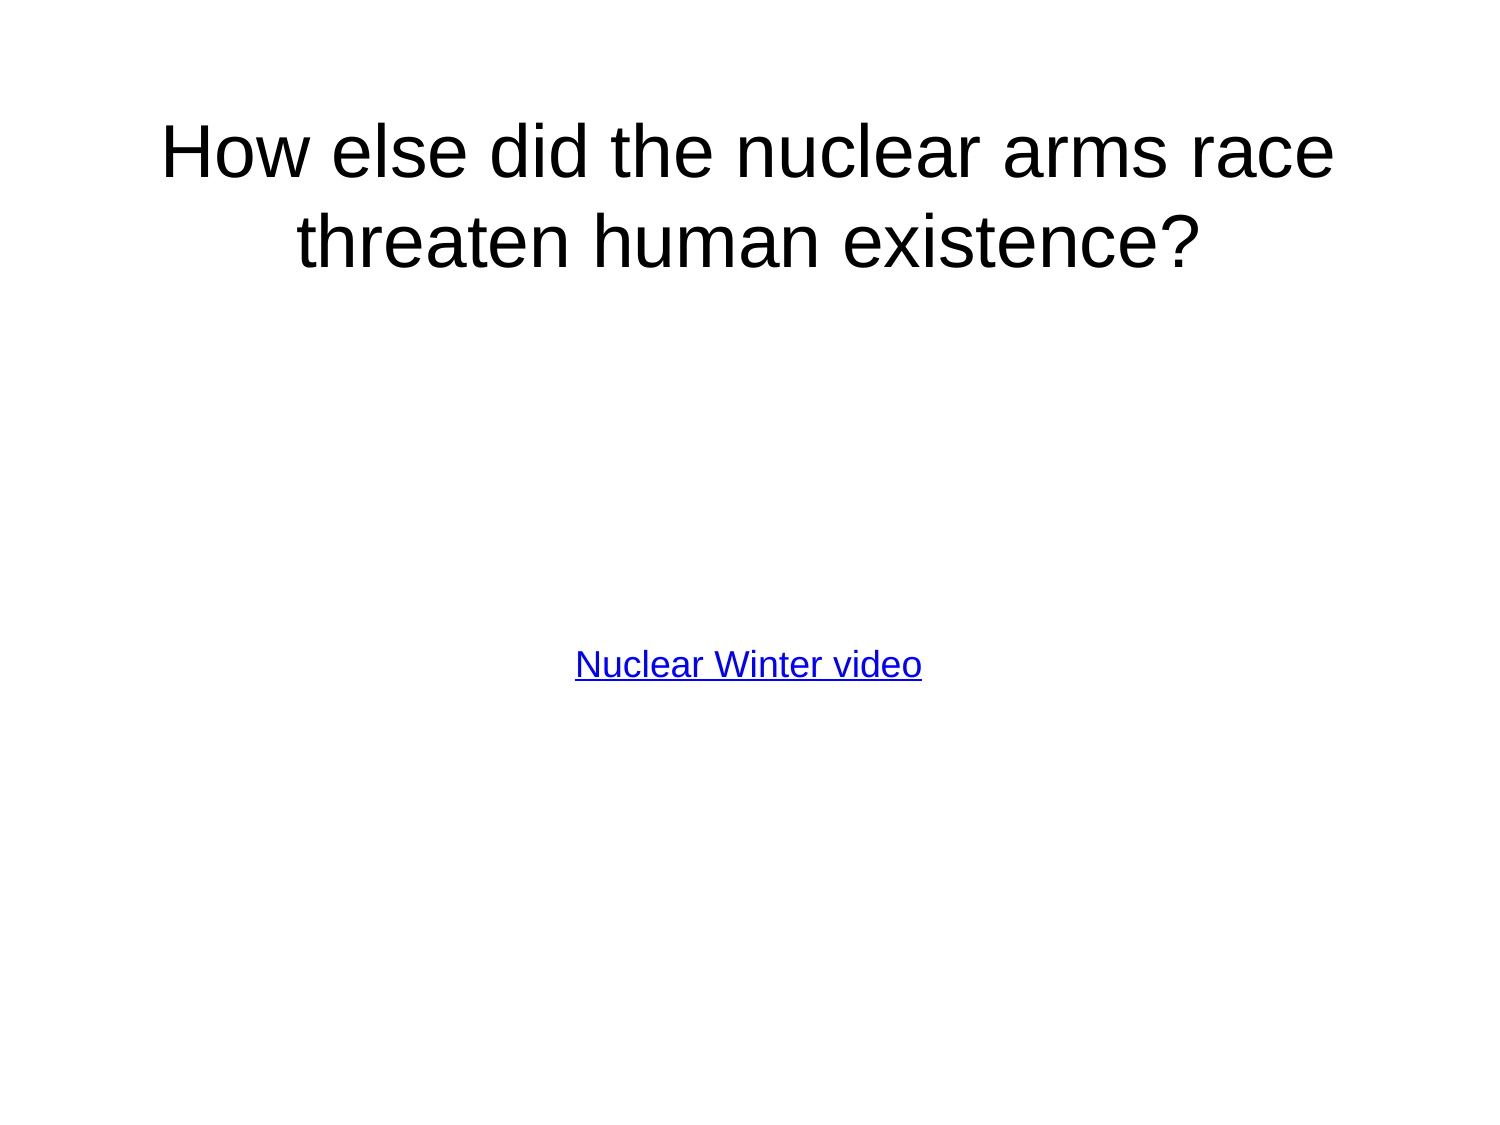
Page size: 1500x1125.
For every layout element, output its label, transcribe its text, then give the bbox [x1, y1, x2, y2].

title How else did the nuclear arms race threaten human existence? [112, 99, 1386, 286]
subtitle Nuclear Winter video [112, 324, 1386, 1000]
